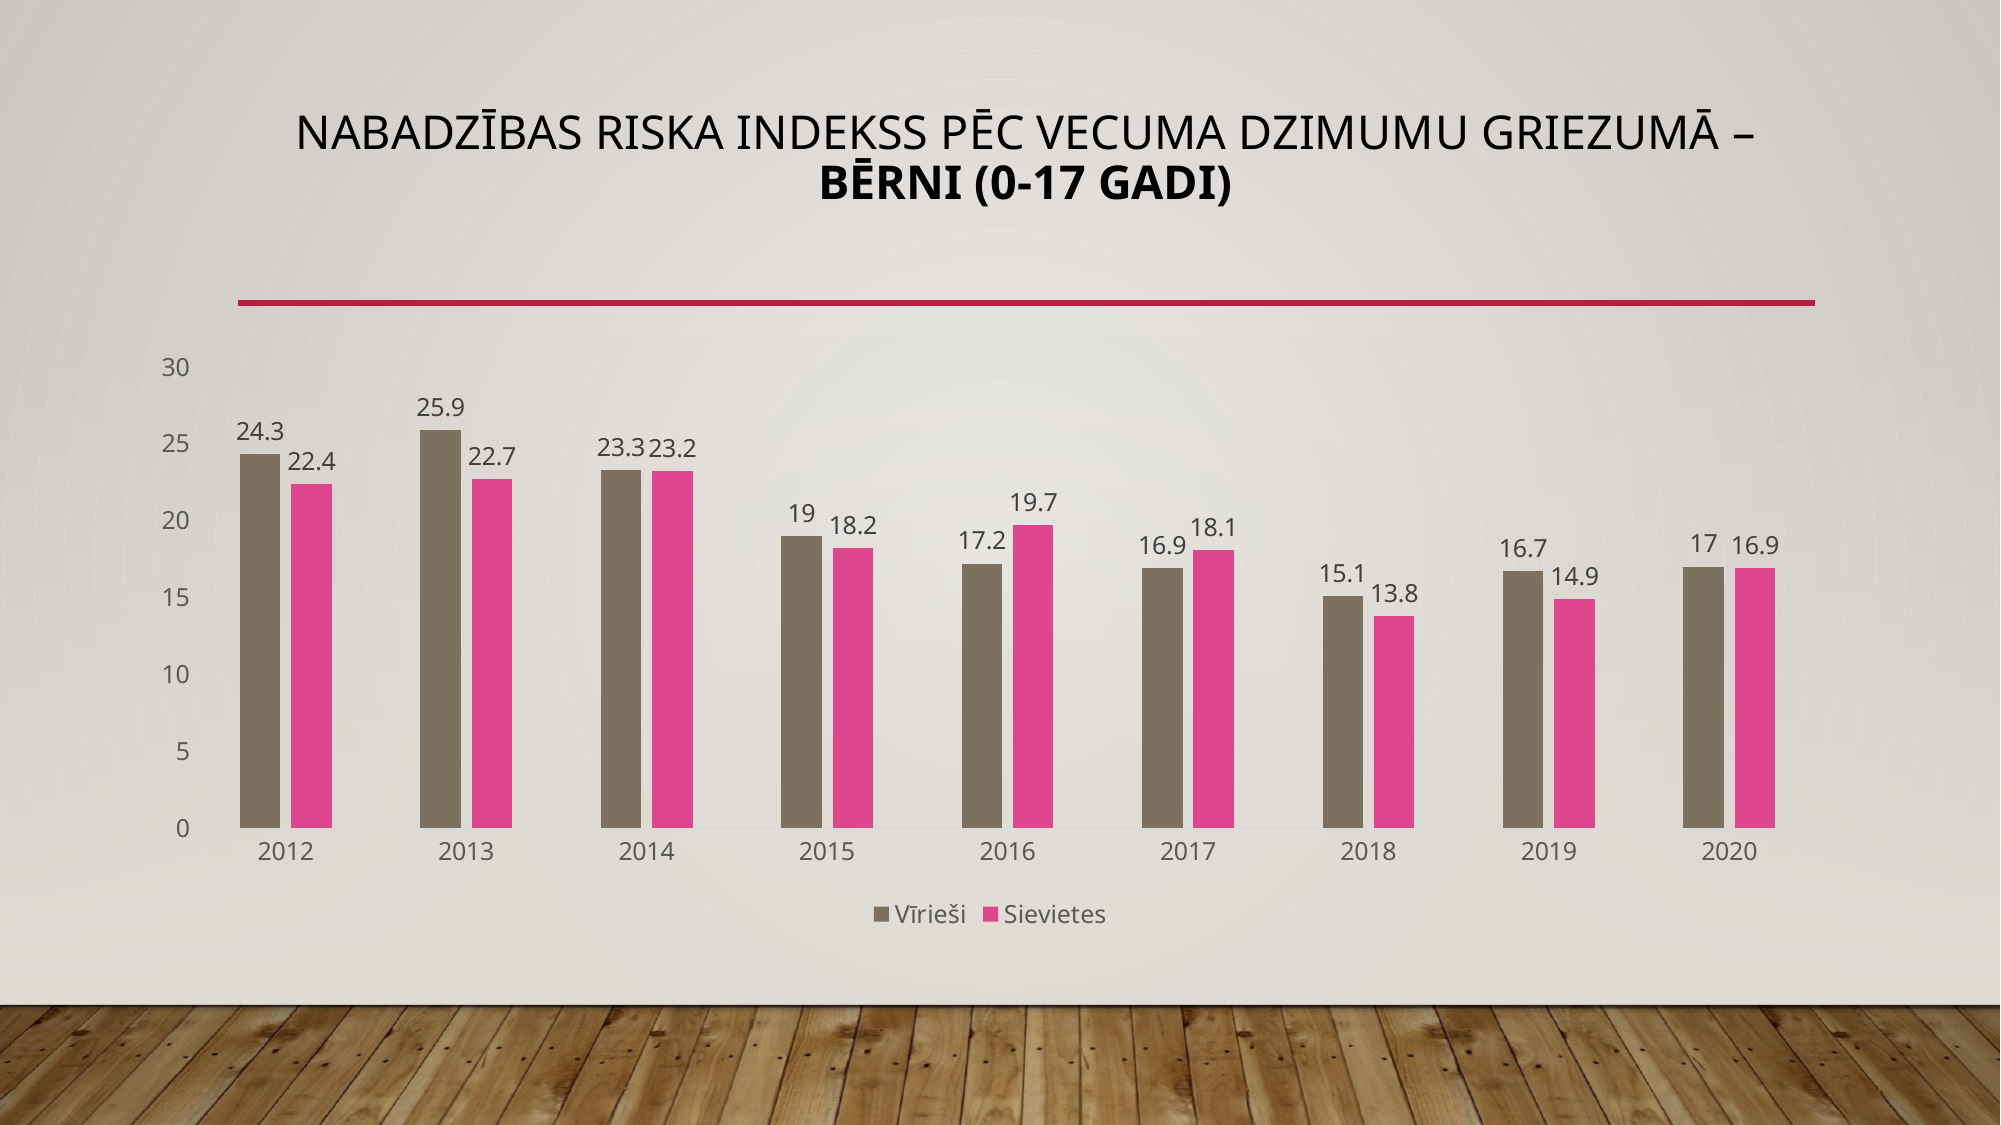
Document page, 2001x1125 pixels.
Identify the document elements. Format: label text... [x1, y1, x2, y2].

picture [0, 1005, 2000, 1125]
title Nabadzības riska indekss pēc vecuma dzimumu griezumā – bērni (0-17 gadi) [238, 101, 1814, 274]
chart [126, 337, 1855, 938]
